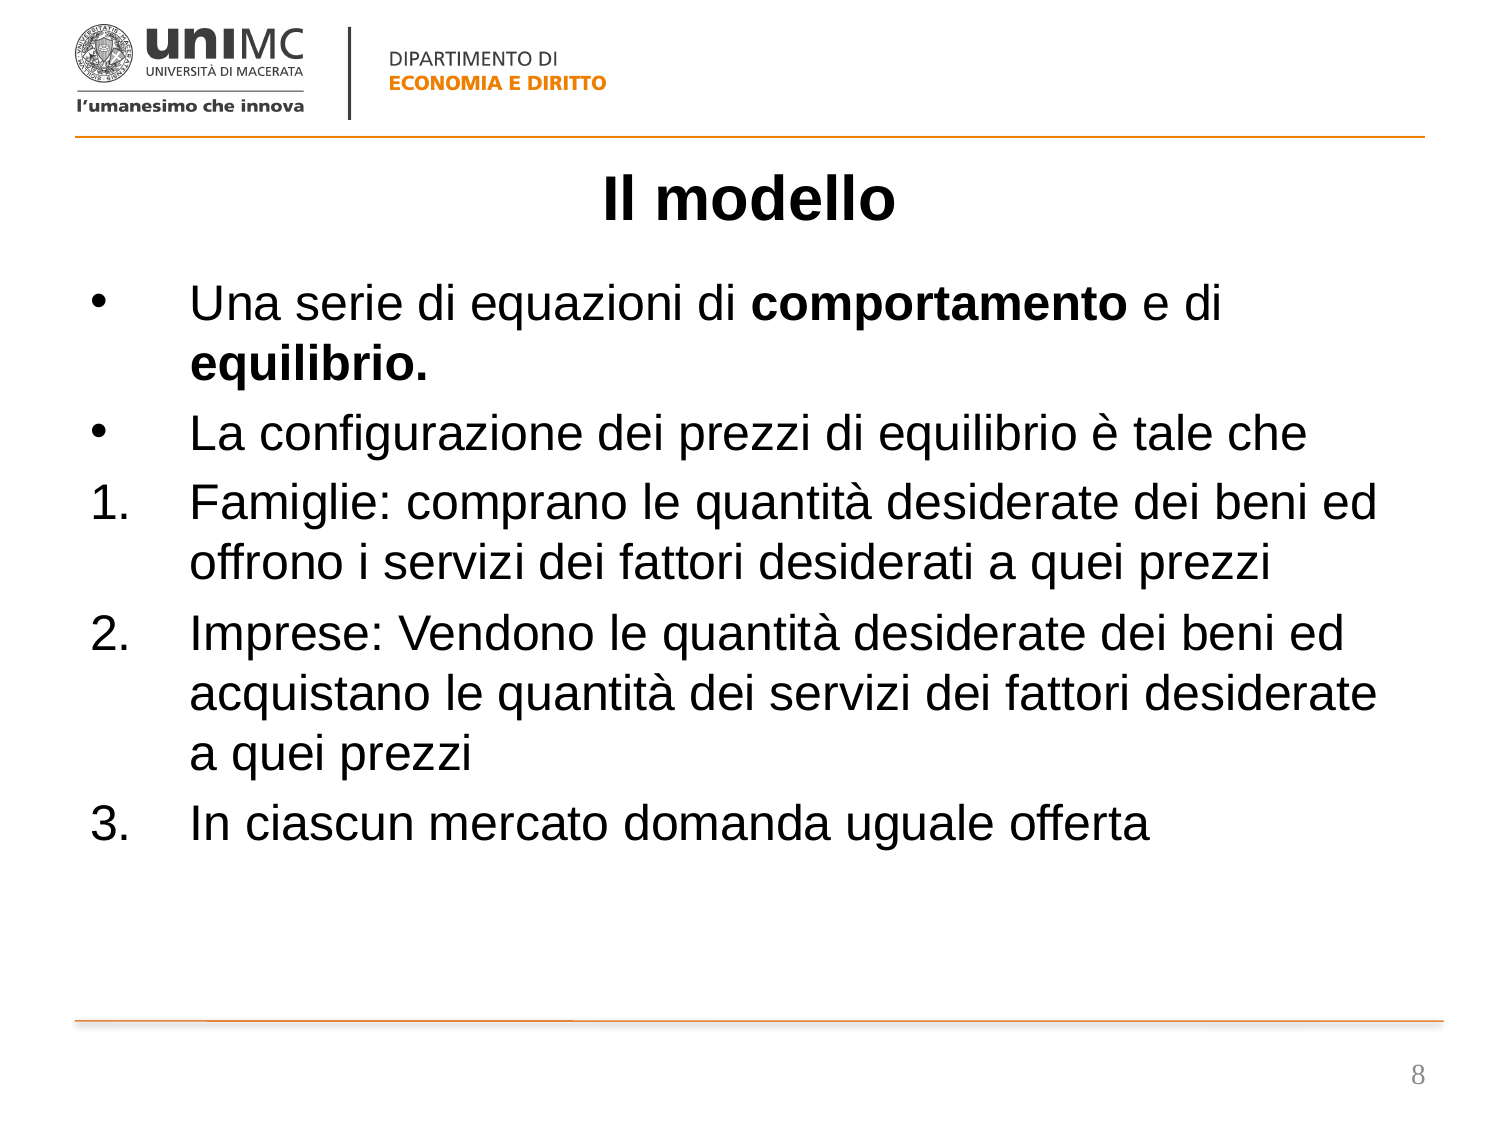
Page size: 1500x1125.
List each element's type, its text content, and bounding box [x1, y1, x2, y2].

slide_number 8 [1091, 1042, 1442, 1103]
list Una serie di equazioni di comportamento e di equilibrio. La configurazione dei prezzi di equilibrio è tale che Famiglie: comprano le quantità desiderate dei beni ed offrono i servizi dei fattori desiderati a quei prezzi Imprese: Vendono le quantità desiderate dei beni ed acquistano le quantità dei servizi dei fattori desiderate a quei prezzi In ciascun mercato domanda uguale offerta [75, 262, 1425, 1005]
title Il modello [75, 149, 1425, 241]
picture [75, 24, 1425, 138]
